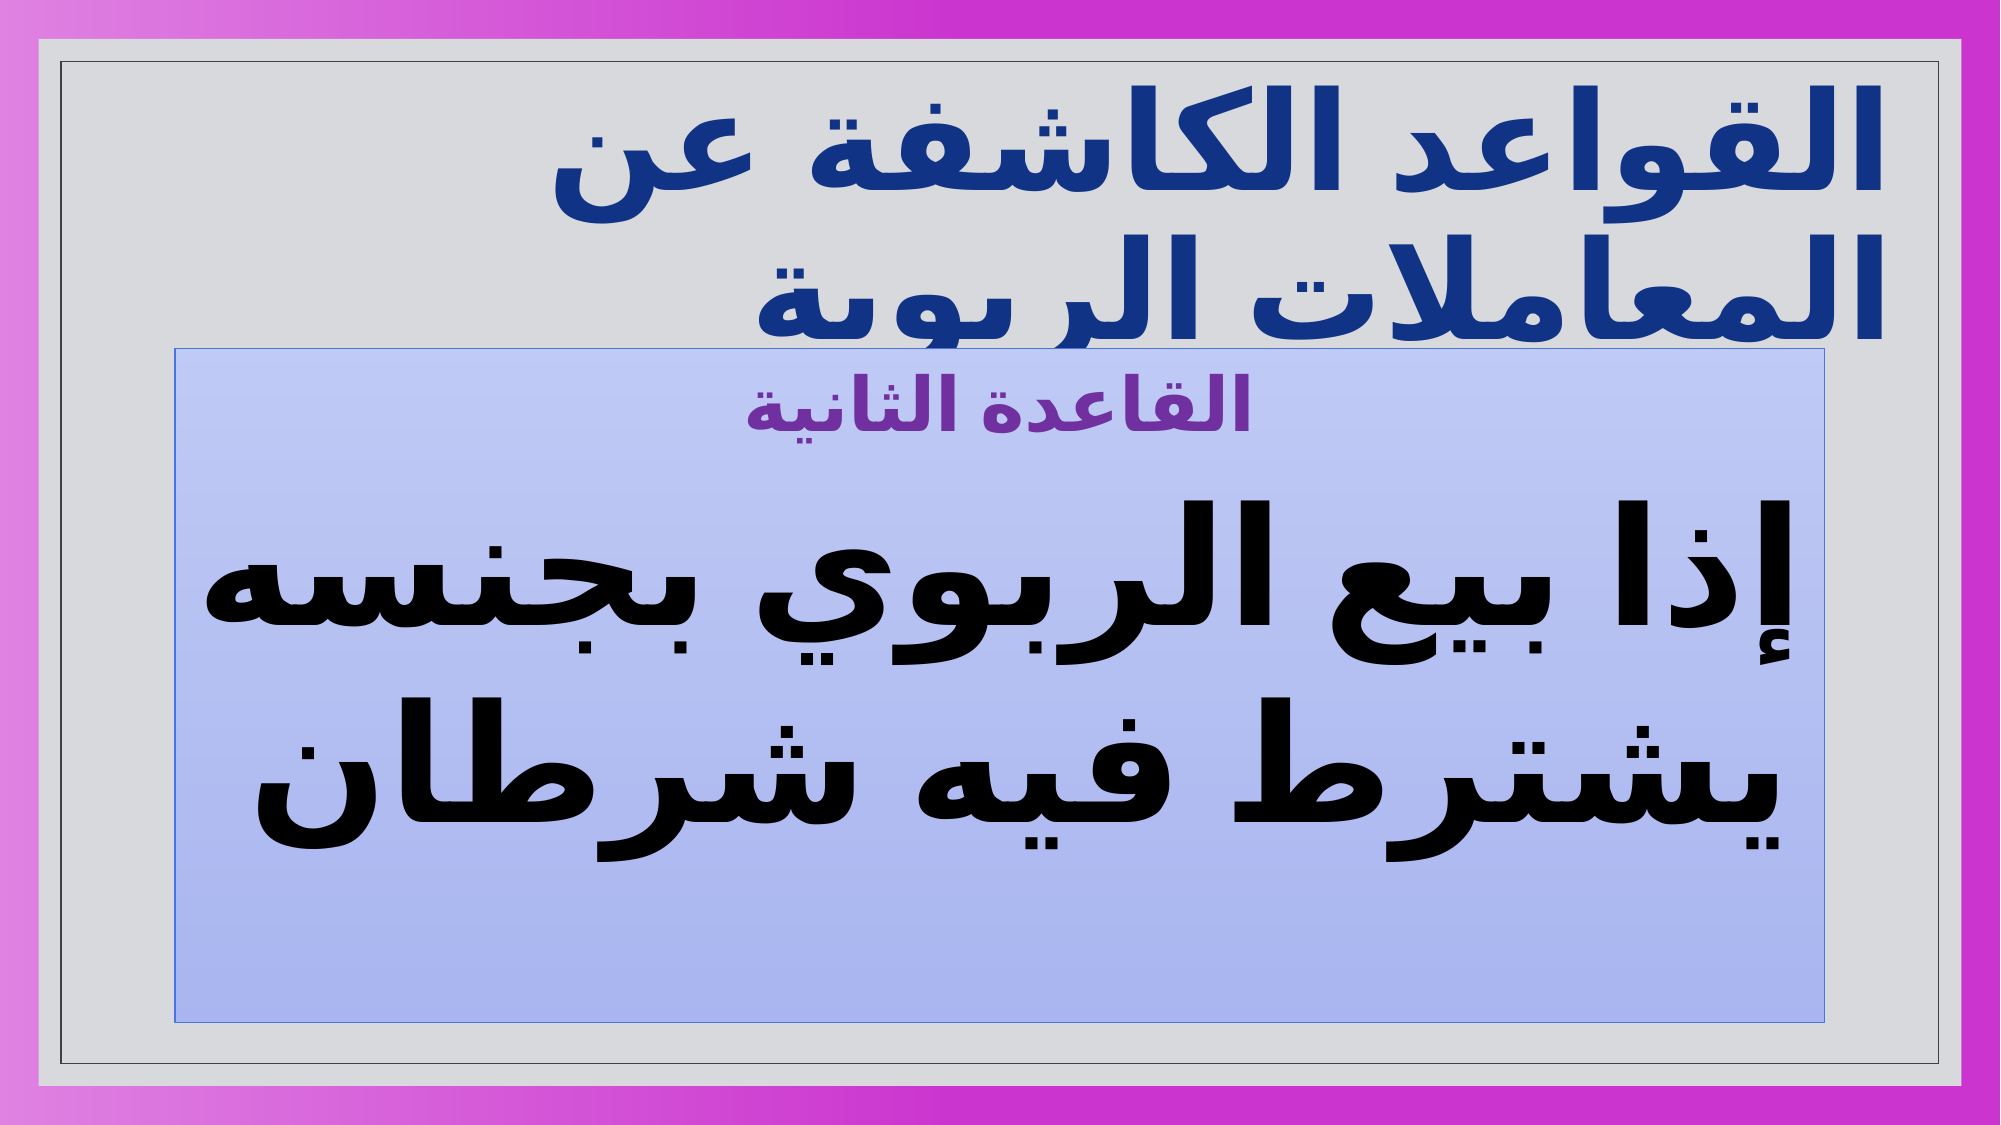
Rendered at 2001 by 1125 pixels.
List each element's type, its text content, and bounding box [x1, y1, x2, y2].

list القاعدة الثانية إذا بيع الربوي بجنسه يشترط فيه شرطان [174, 348, 1825, 1023]
title القواعد الكاشفة عن المعاملات الربوية [71, 92, 1910, 349]
